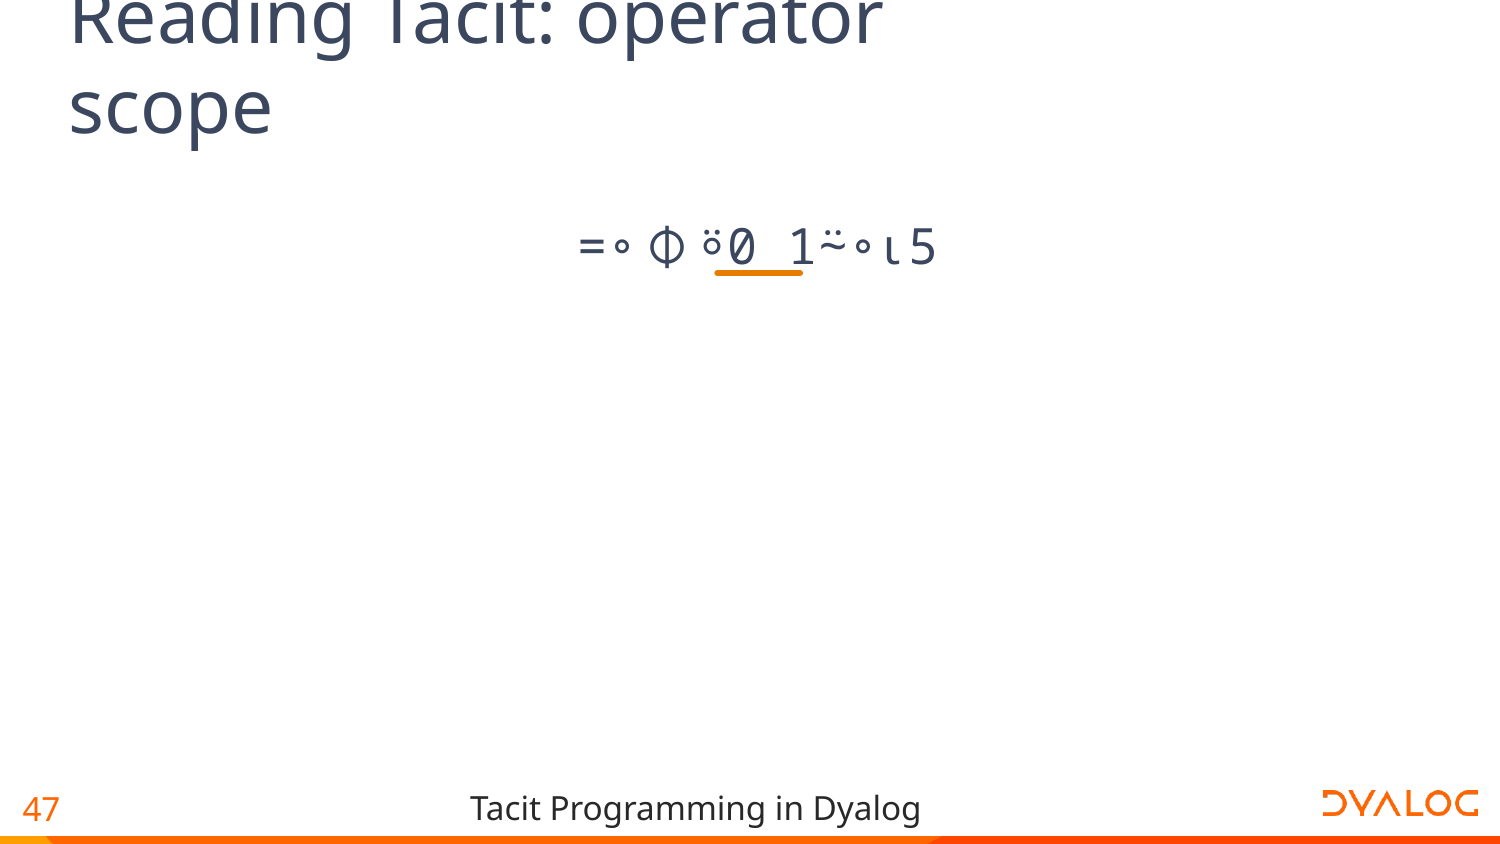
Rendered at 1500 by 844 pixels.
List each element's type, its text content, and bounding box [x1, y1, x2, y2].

picture [0, 836, 1500, 844]
title Reading Tacit: operator scope [53, 43, 1121, 157]
picture [1323, 790, 1478, 816]
list =∘⌽⍤0 1⍨∘⍳5 [53, 207, 1463, 740]
